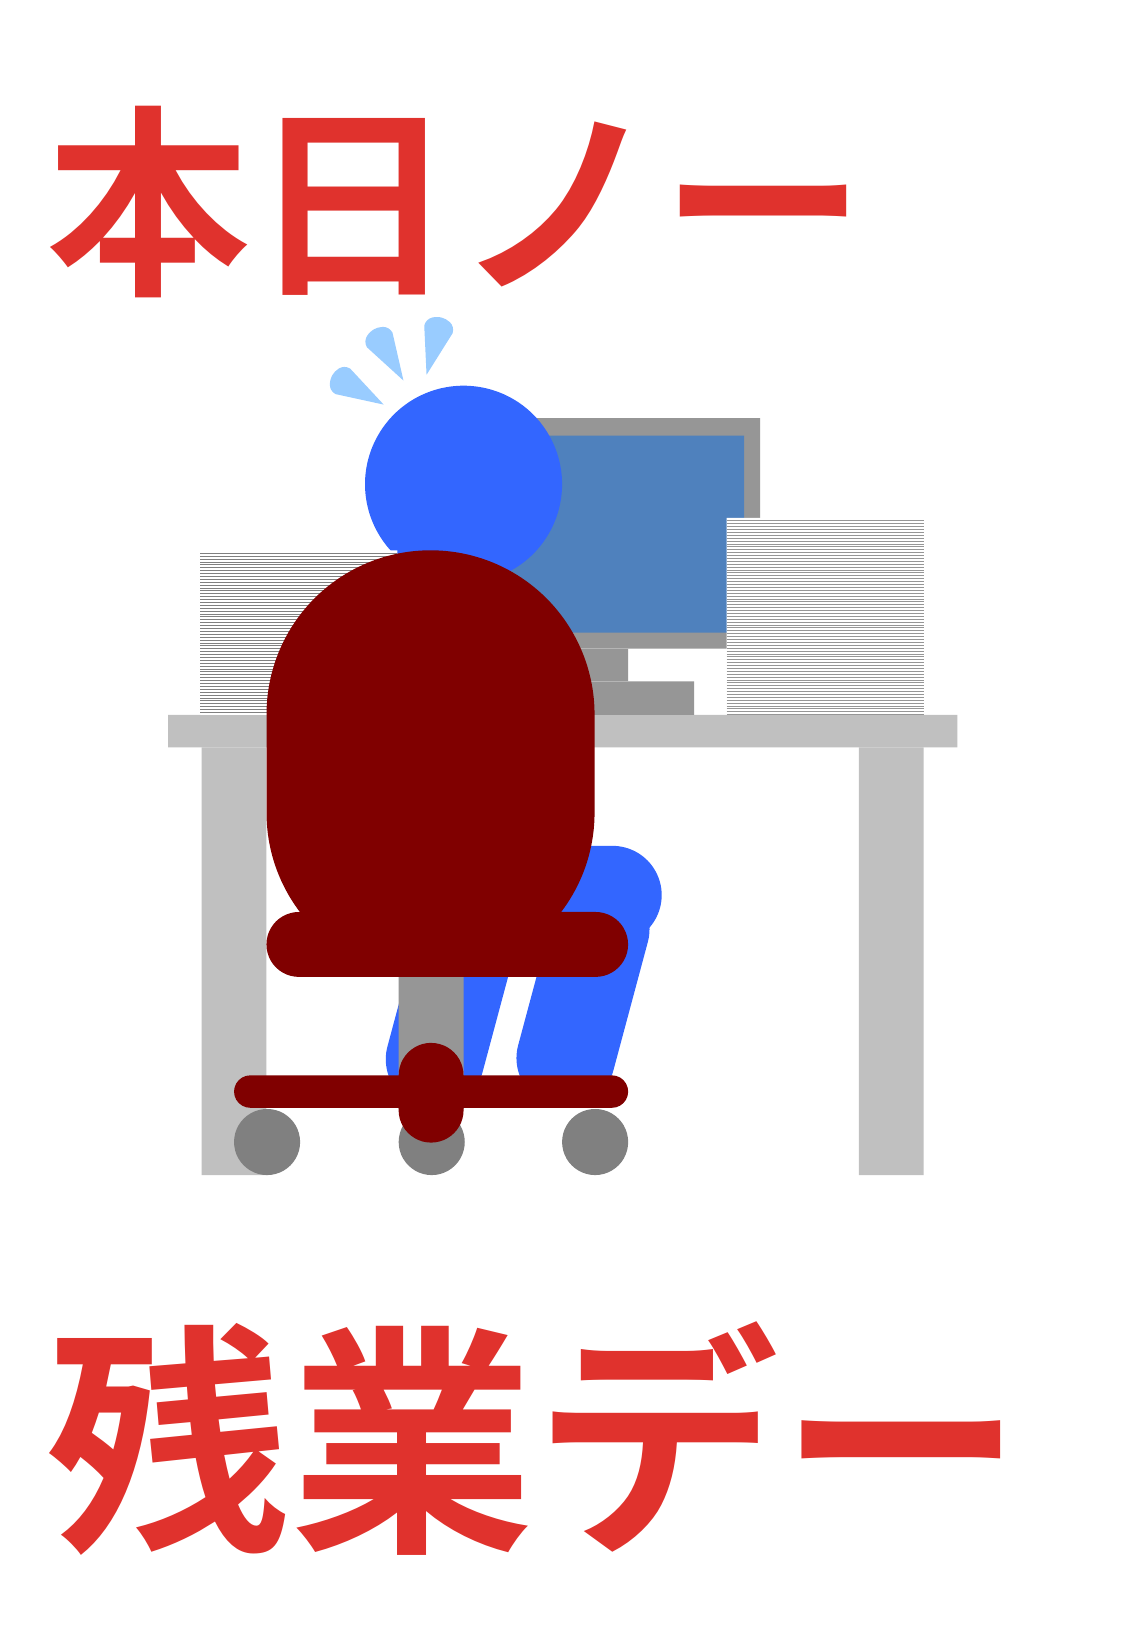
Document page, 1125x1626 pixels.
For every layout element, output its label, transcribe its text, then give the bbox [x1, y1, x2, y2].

text_box 残業デー [31, 1282, 1094, 1591]
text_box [167, 320, 958, 1176]
text_box 本日ノー [31, 68, 1094, 329]
